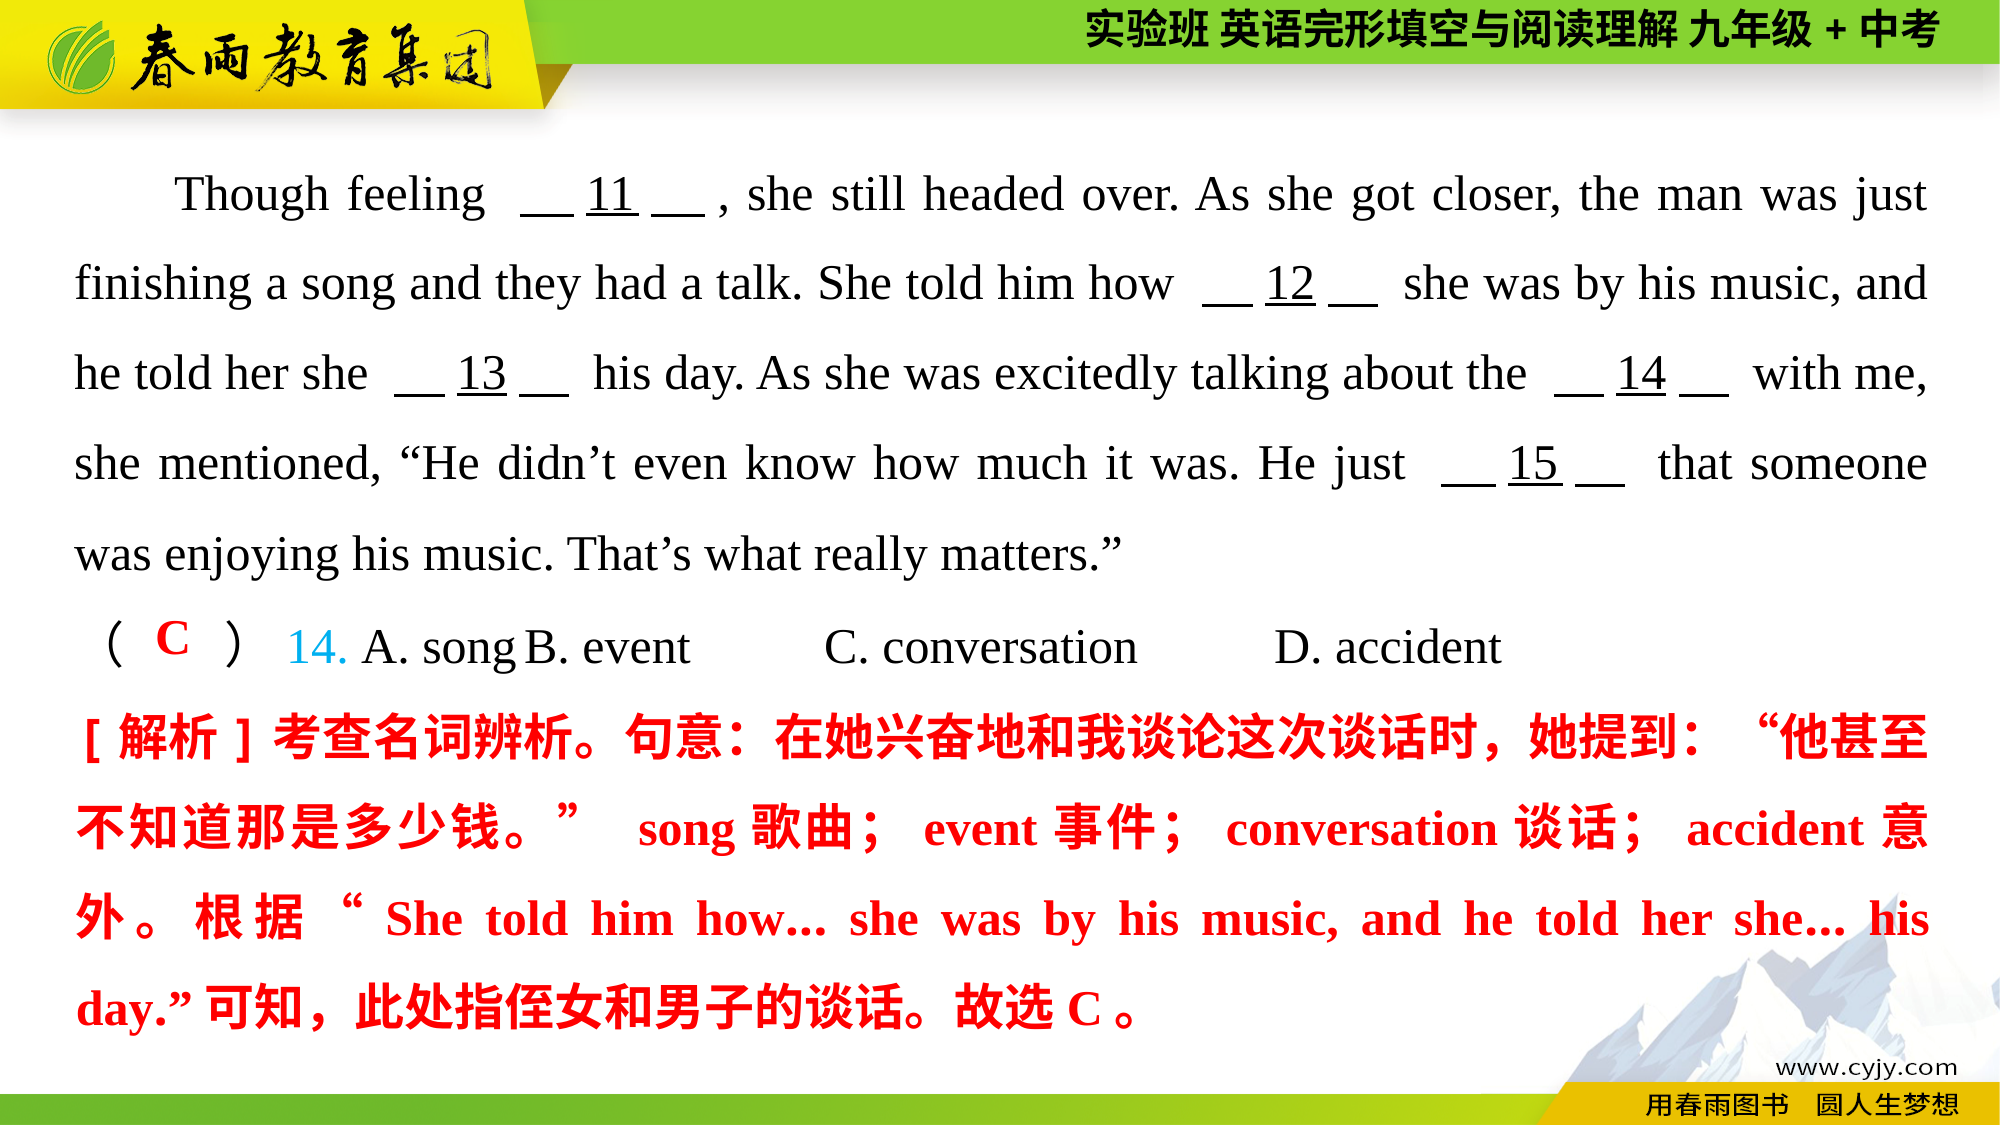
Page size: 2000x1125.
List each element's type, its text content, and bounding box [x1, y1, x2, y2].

text_box [解析]考查名词辨析。句意：在她兴奋地和我谈论这次谈话时，她提到：“他甚至不知道那是多少钱。” song歌曲；event事件；conversation谈话；accident意外。根据“She told him how... she was by his music, and he told her she... his day.”可知，此处指侄女和男子的谈话。故选C。 [60, 668, 1945, 1044]
picture [0, 0, 2000, 1125]
text_box （ ）14. A. song B. event C. conversation D. accident [59, 576, 1944, 682]
text_box C [140, 597, 206, 672]
list Though feeling 11 , she still headed over. As she got closer, the man was just finishing a song and they had a talk. She told him how 12 she was by his music, and he told her she 13 his day. As she was excitedly talking about the 14 with me, she mentioned, “He didn’t even know how much it was. He just 15 that someone was enjoying his music. That’s what really matters.” [59, 122, 1944, 576]
